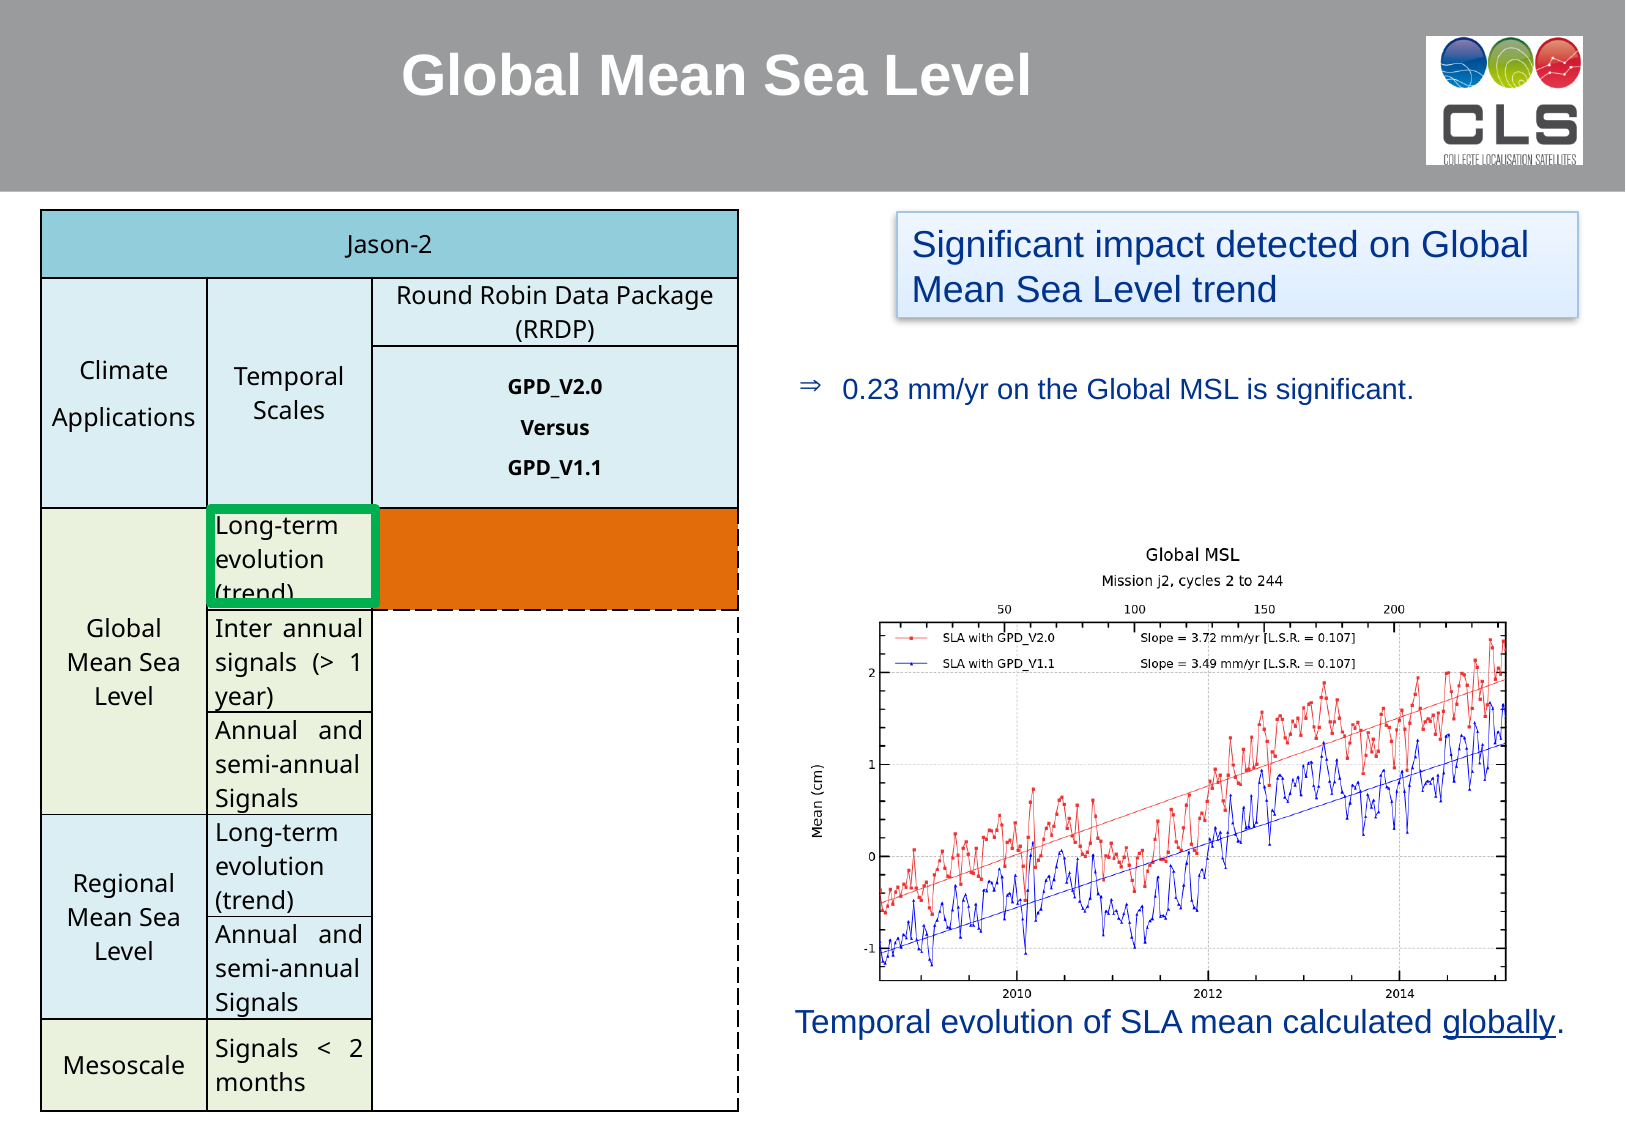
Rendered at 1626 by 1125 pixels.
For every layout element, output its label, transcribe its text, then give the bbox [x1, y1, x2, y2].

picture [1426, 36, 1583, 165]
table_cell Long-term evolution (trend) [208, 815, 371, 916]
table_cell Inter annual signals (> 1 year) [208, 611, 371, 711]
text_box [208, 507, 378, 605]
table_cell Long-term evolution (trend) [208, 605, 371, 609]
picture [782, 526, 1532, 1024]
text_box Significant impact detected on Global Mean Sea Level trend [896, 211, 1579, 318]
table_cell Temporal Scales [208, 279, 371, 507]
table_cell Regional Mean Sea Level [42, 815, 206, 1018]
table_cell GPD_V2.0 Versus GPD_V1.1 [373, 347, 737, 507]
table_cell Signals < 2 months [208, 1020, 371, 1110]
text_box Temporal evolution of SLA mean calculated globally. [779, 993, 1593, 1048]
table_cell Mesoscale [42, 1020, 206, 1110]
table_cell Climate Applications [42, 279, 206, 507]
text_box 0.23 mm/yr on the Global MSL is significant. [784, 362, 1599, 413]
table_cell Annual and semi-annual Signals [208, 713, 371, 814]
table_header Jason-2 [42, 211, 737, 277]
table_cell Annual and semi-annual Signals [208, 917, 371, 1018]
table_cell Round Robin Data Package (RRDP) [373, 279, 737, 345]
table_cell [373, 509, 738, 610]
text_box Global Mean Sea Level [386, 40, 1162, 119]
table_cell [373, 610, 738, 1110]
table_cell Global Mean Sea Level [42, 509, 206, 814]
